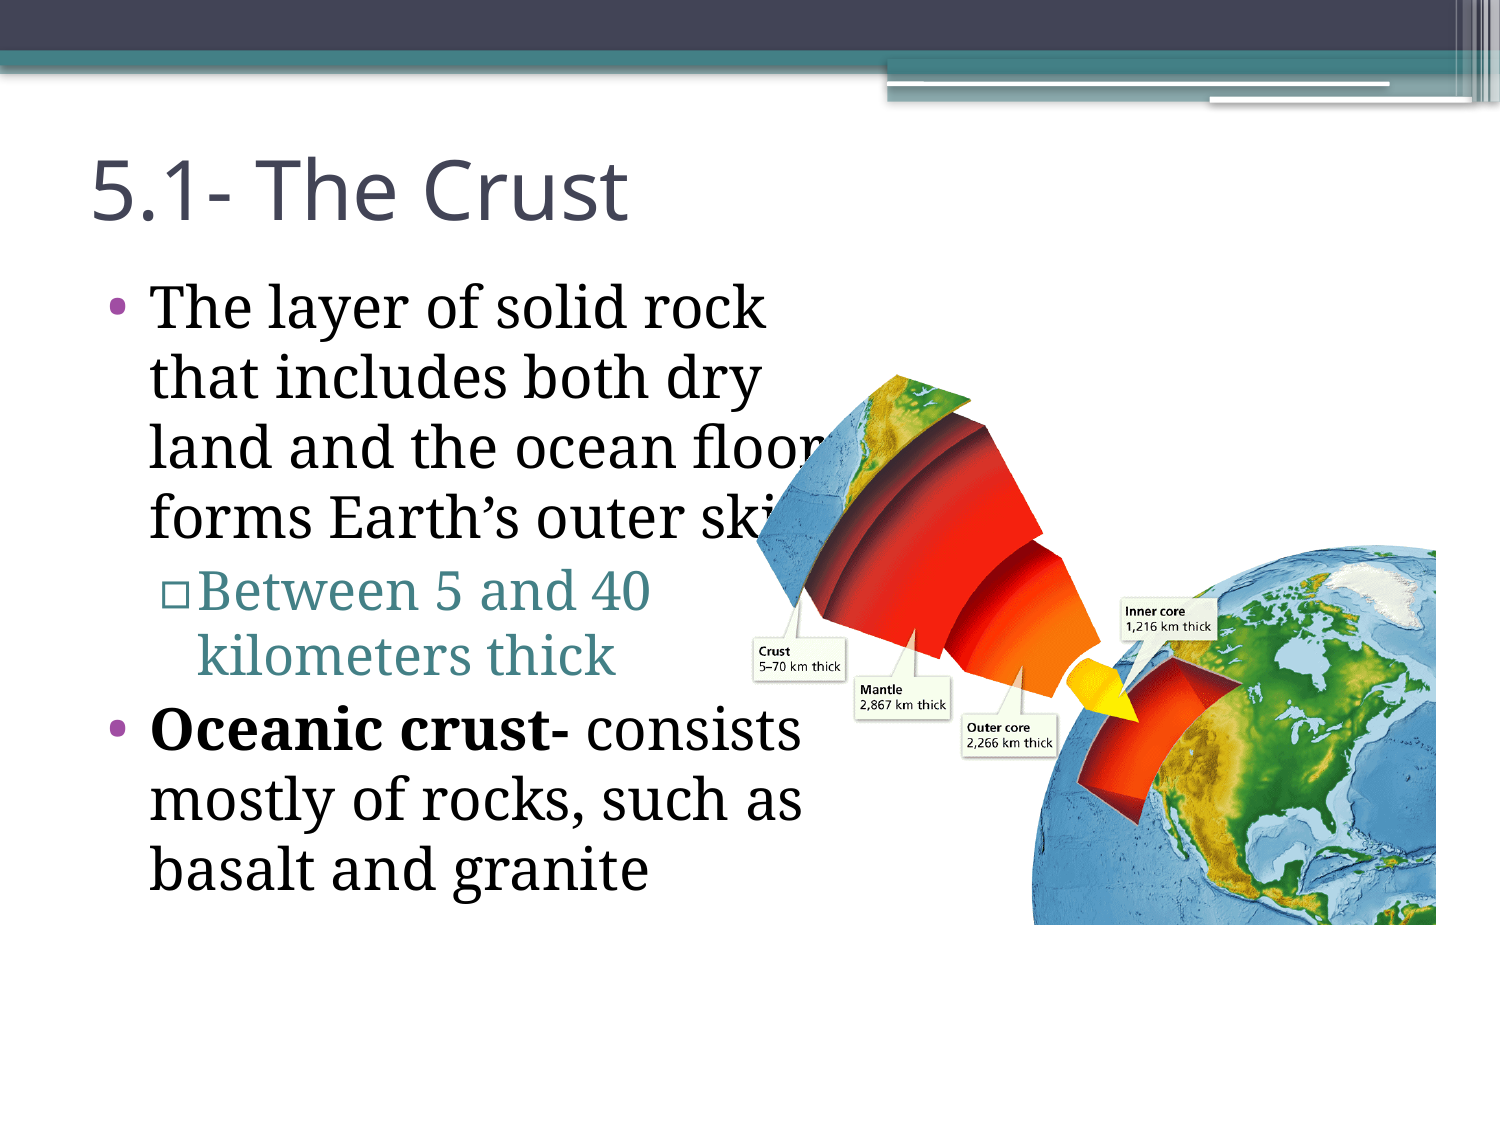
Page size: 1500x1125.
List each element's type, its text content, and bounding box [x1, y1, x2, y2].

picture [749, 374, 1437, 926]
list The layer of solid rock that includes both dry land and the ocean floor; forms Earth’s outer skin Between 5 and 40 kilometers thick Oceanic crust- consists mostly of rocks, such as basalt and granite [75, 262, 875, 1079]
title 5.1- The Crust [75, 99, 1425, 275]
